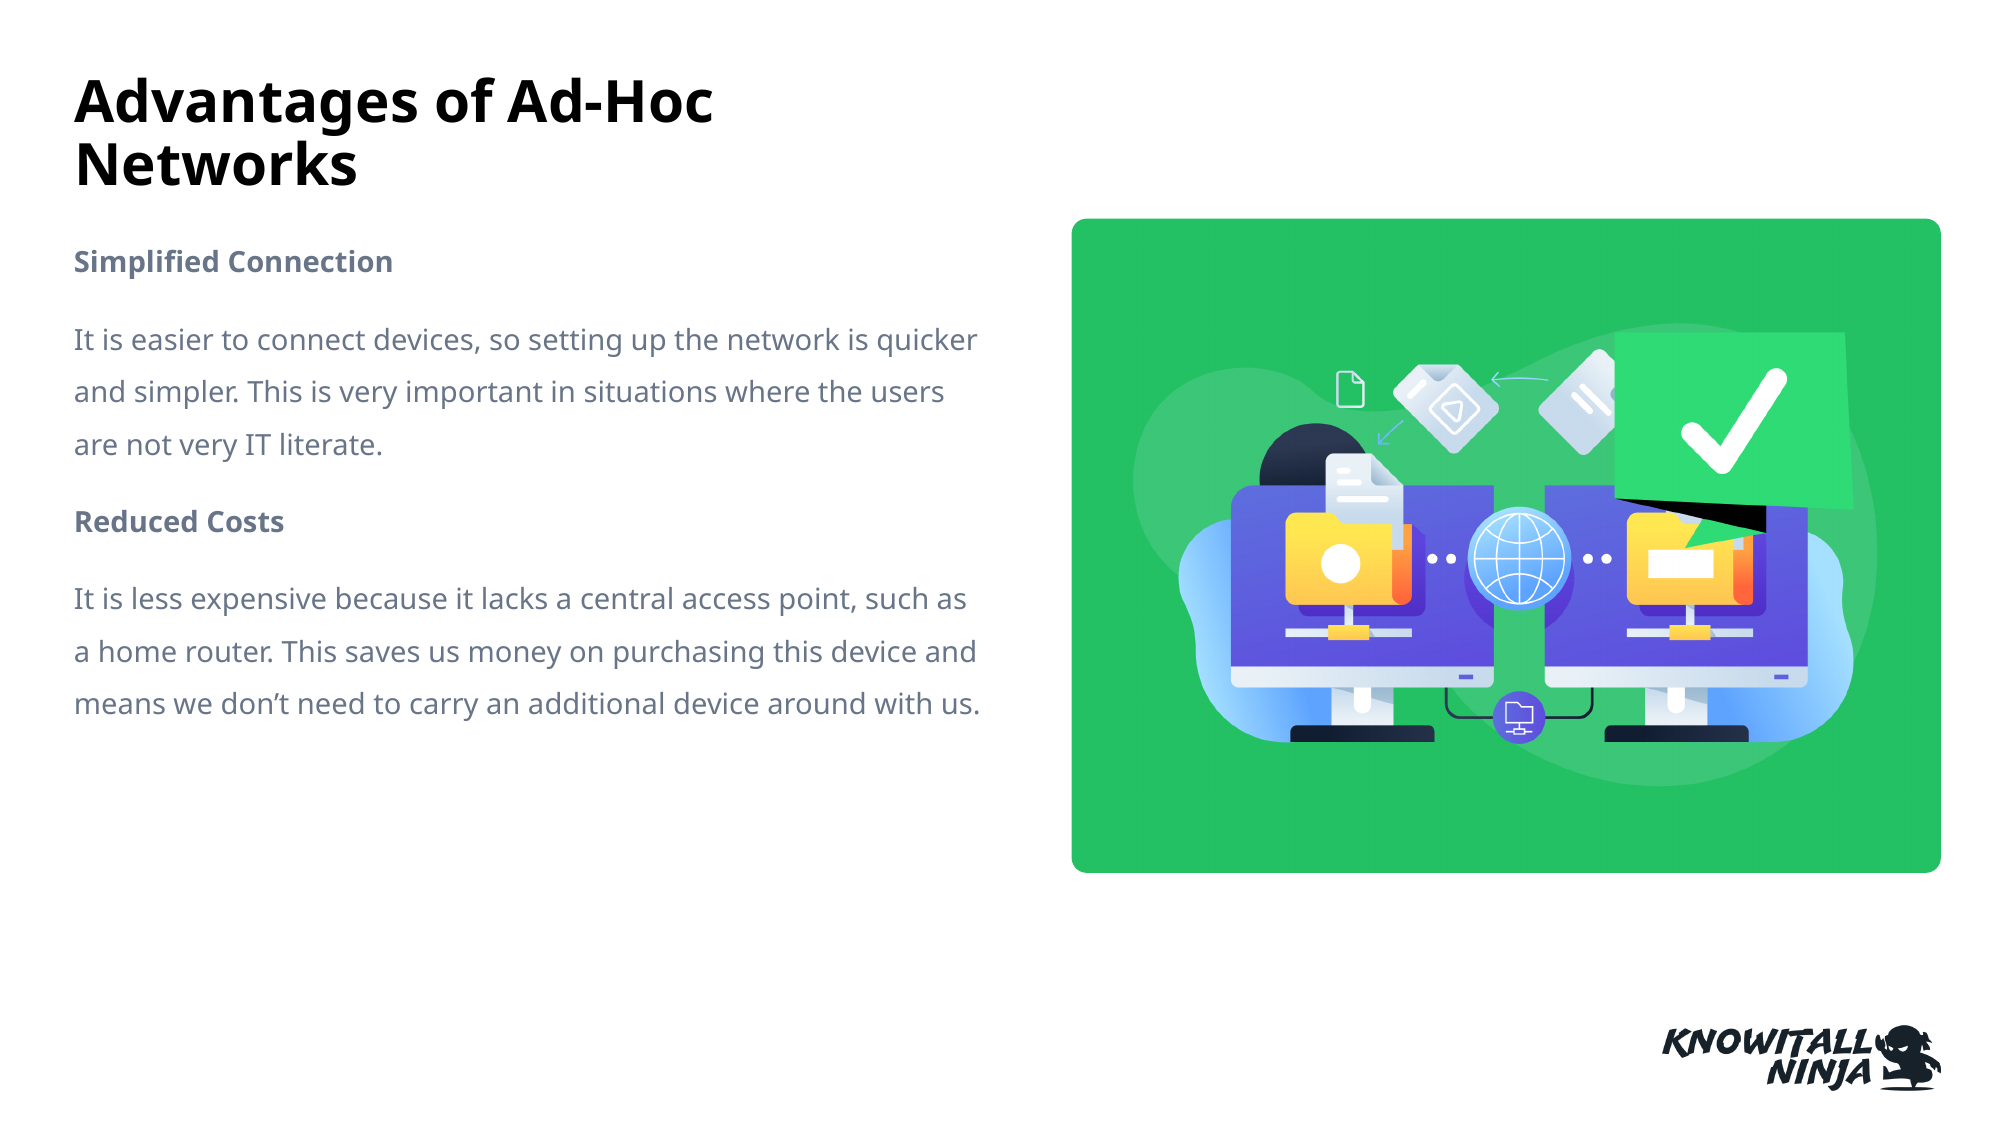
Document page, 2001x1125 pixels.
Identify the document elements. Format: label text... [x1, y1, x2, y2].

title Advantages of Ad-Hoc Networks [59, 117, 1000, 206]
picture [1071, 218, 1942, 874]
picture [1662, 1025, 1941, 1091]
list Simplified Connection It is easier to connect devices, so setting up the network is quicker and simpler. This is very important in situations where the users are not very IT literate. Reduced Costs It is less expensive because it lacks a central access point, such as a home router. This saves us money on purchasing this device and means we don’t need to carry an additional device around with us. [59, 218, 1000, 1065]
